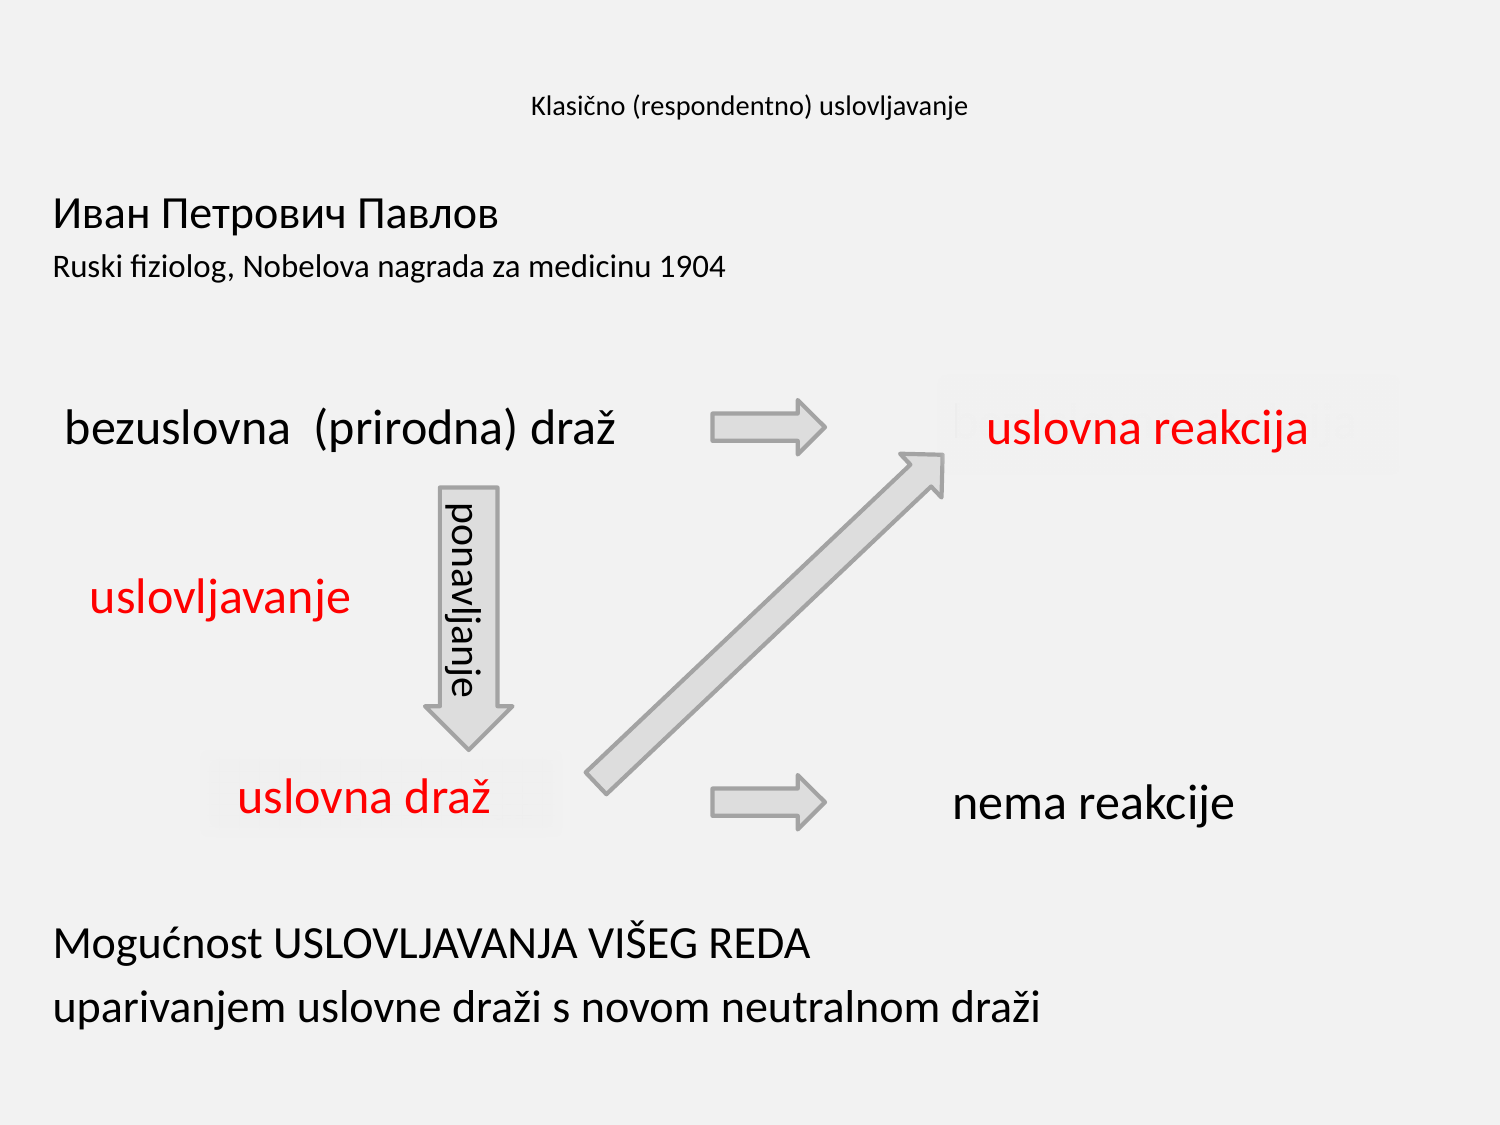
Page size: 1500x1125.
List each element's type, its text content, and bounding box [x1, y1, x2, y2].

text_box [939, 385, 943, 452]
text_box neutralna draž [223, 760, 577, 839]
text_box nema reakcije [935, 760, 1277, 839]
text_box ponavljanje [423, 485, 515, 753]
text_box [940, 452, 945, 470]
text_box [710, 398, 828, 457]
text_box uslovna draž [948, 385, 1389, 463]
text_box ponavljanje [212, 761, 552, 827]
text_box uslovna draž [214, 764, 549, 824]
text_box [710, 773, 828, 832]
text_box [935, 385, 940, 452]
title Klasično (respondentno) uslovljavanje [75, 45, 1425, 163]
text_box bezuslovna (prirodna) draž [48, 385, 665, 464]
text_box [583, 451, 945, 797]
text_box uslovna reakcija [951, 388, 1387, 461]
list Иван Петрович Павлов Ruski fiziolog, Nobelova nagrada za medicinu 1904 Mogućnost USLOVLJAVANJA VIŠEG REDA uparivanjem uslovne draži s novom neutralnom draži [37, 174, 1425, 1050]
text_box bezuslovna reakcija [223, 760, 562, 837]
text_box uslovljavanje [73, 560, 377, 627]
